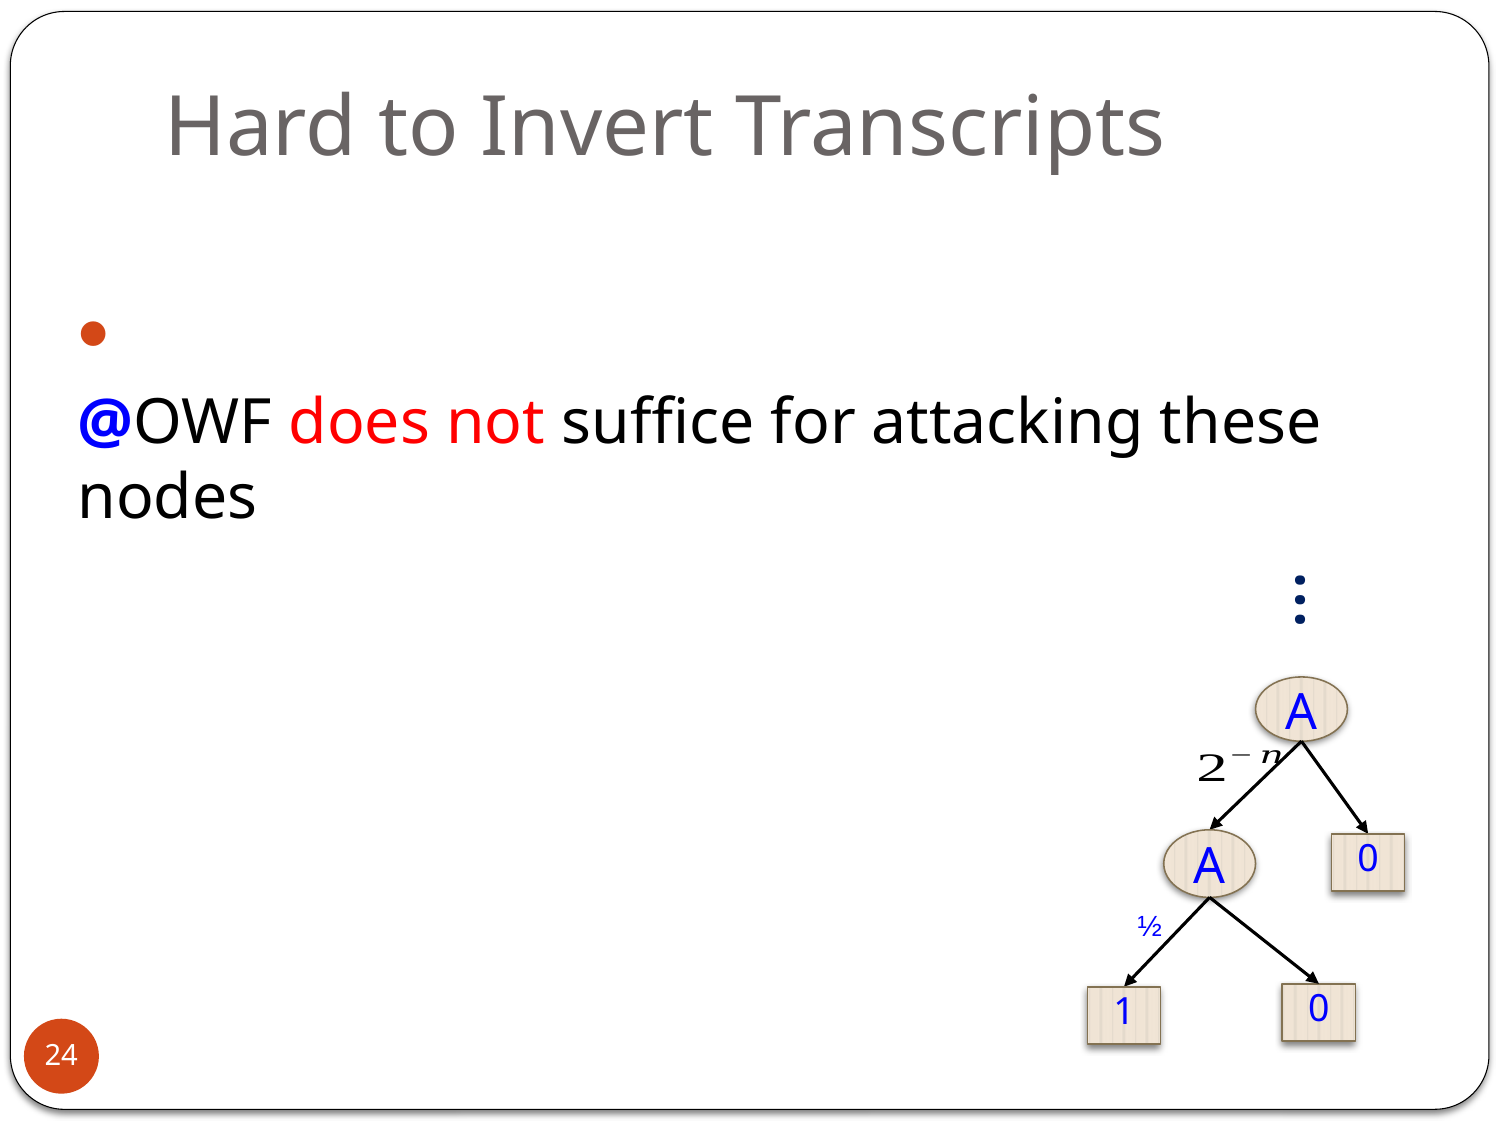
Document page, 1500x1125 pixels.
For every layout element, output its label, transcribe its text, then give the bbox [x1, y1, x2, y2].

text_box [1087, 554, 1406, 1045]
title Hard to Invert Transcripts [149, 0, 1425, 188]
slide_number 24 [23, 1018, 99, 1094]
